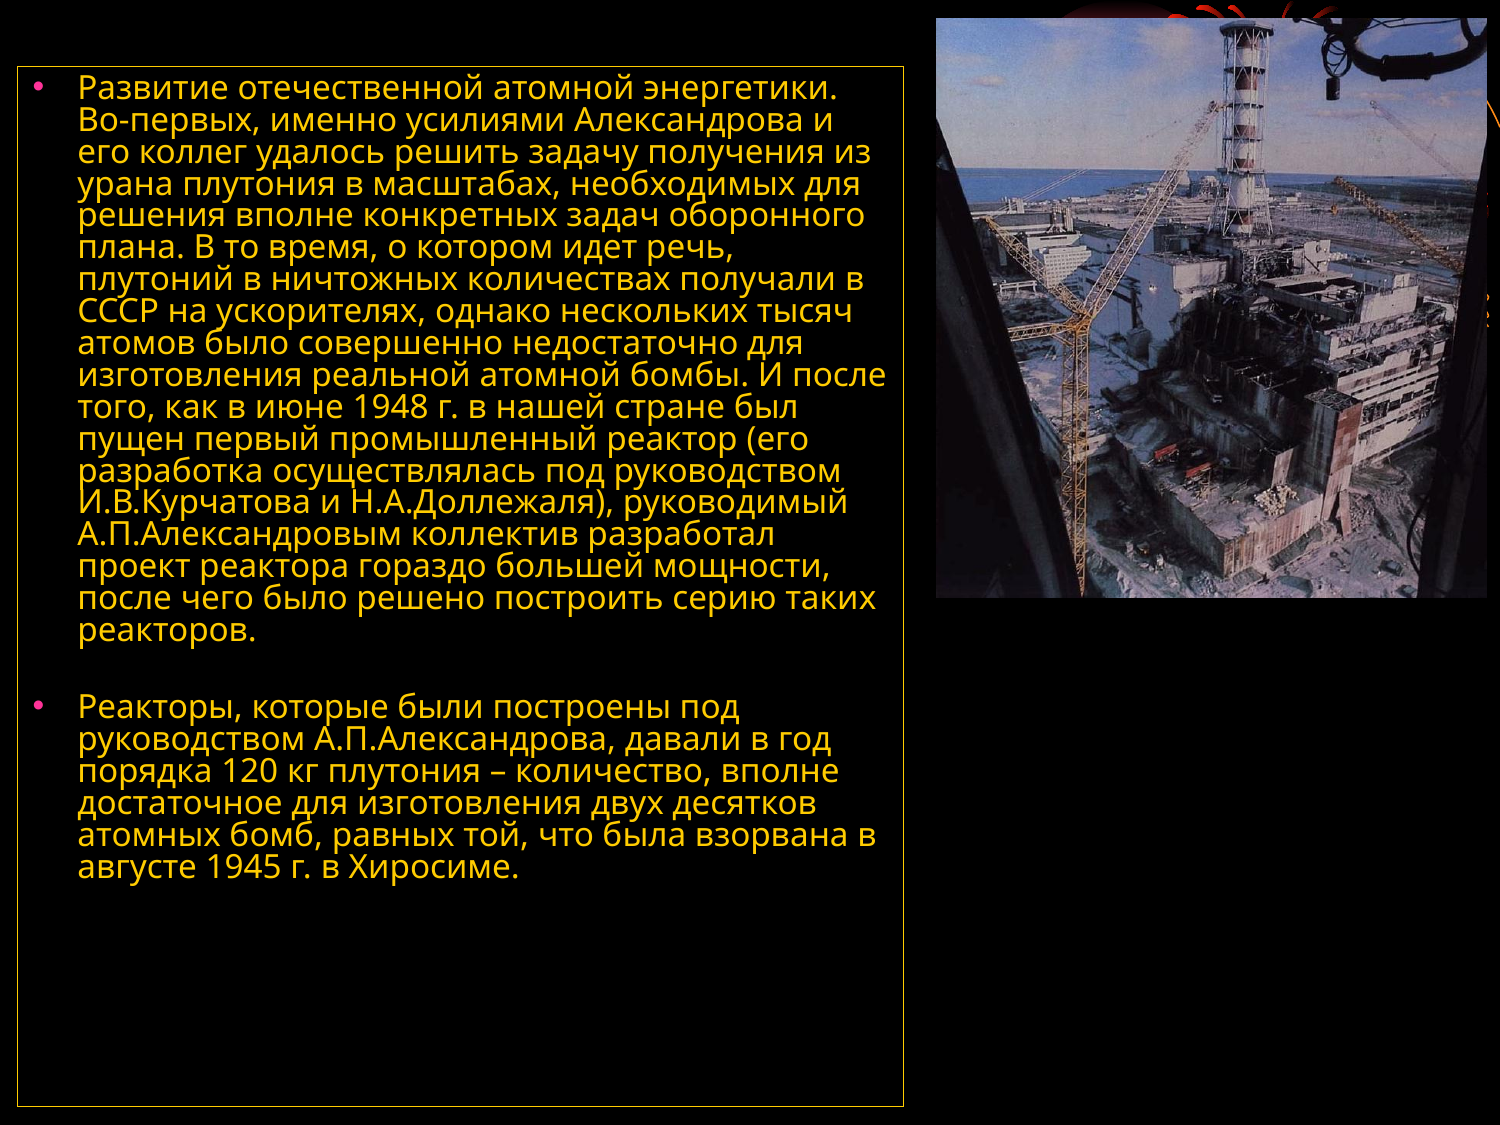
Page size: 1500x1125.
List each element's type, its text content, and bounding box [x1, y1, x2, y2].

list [935, 18, 1487, 599]
list Развитие отечественной атомной энергетики. Во-первых, именно усилиями Александрова и его коллег удалось решить задачу получения из урана плутония в масштабах, необходимых для решения вполне конкретных задач оборонного плана. В то время, о котором идет речь, плутоний в ничтожных количествах получали в СССР на ускорителях, однако нескольких тысяч атомов было совершенно недостаточно для изготовления реальной атомной бомбы. И после того, как в июне 1948 г. в нашей стране был пущен первый промышленный реактор (его разработка осуществлялась под руководством И.В.Курчатова и Н.А.Доллежаля), руководимый А.П.Александровым коллектив разработал проект реактора гораздо большей мощности, после чего было решено построить серию таких реакторов. Реакторы, которые были построены под руководством А.П.Александрова, давали в год порядка 120 кг плутония – количество, вполне достаточное для изготовления двух десятков атомных бомб, равных той, что была взорвана в августе 1945 г. в Хиросиме. [17, 66, 904, 1107]
